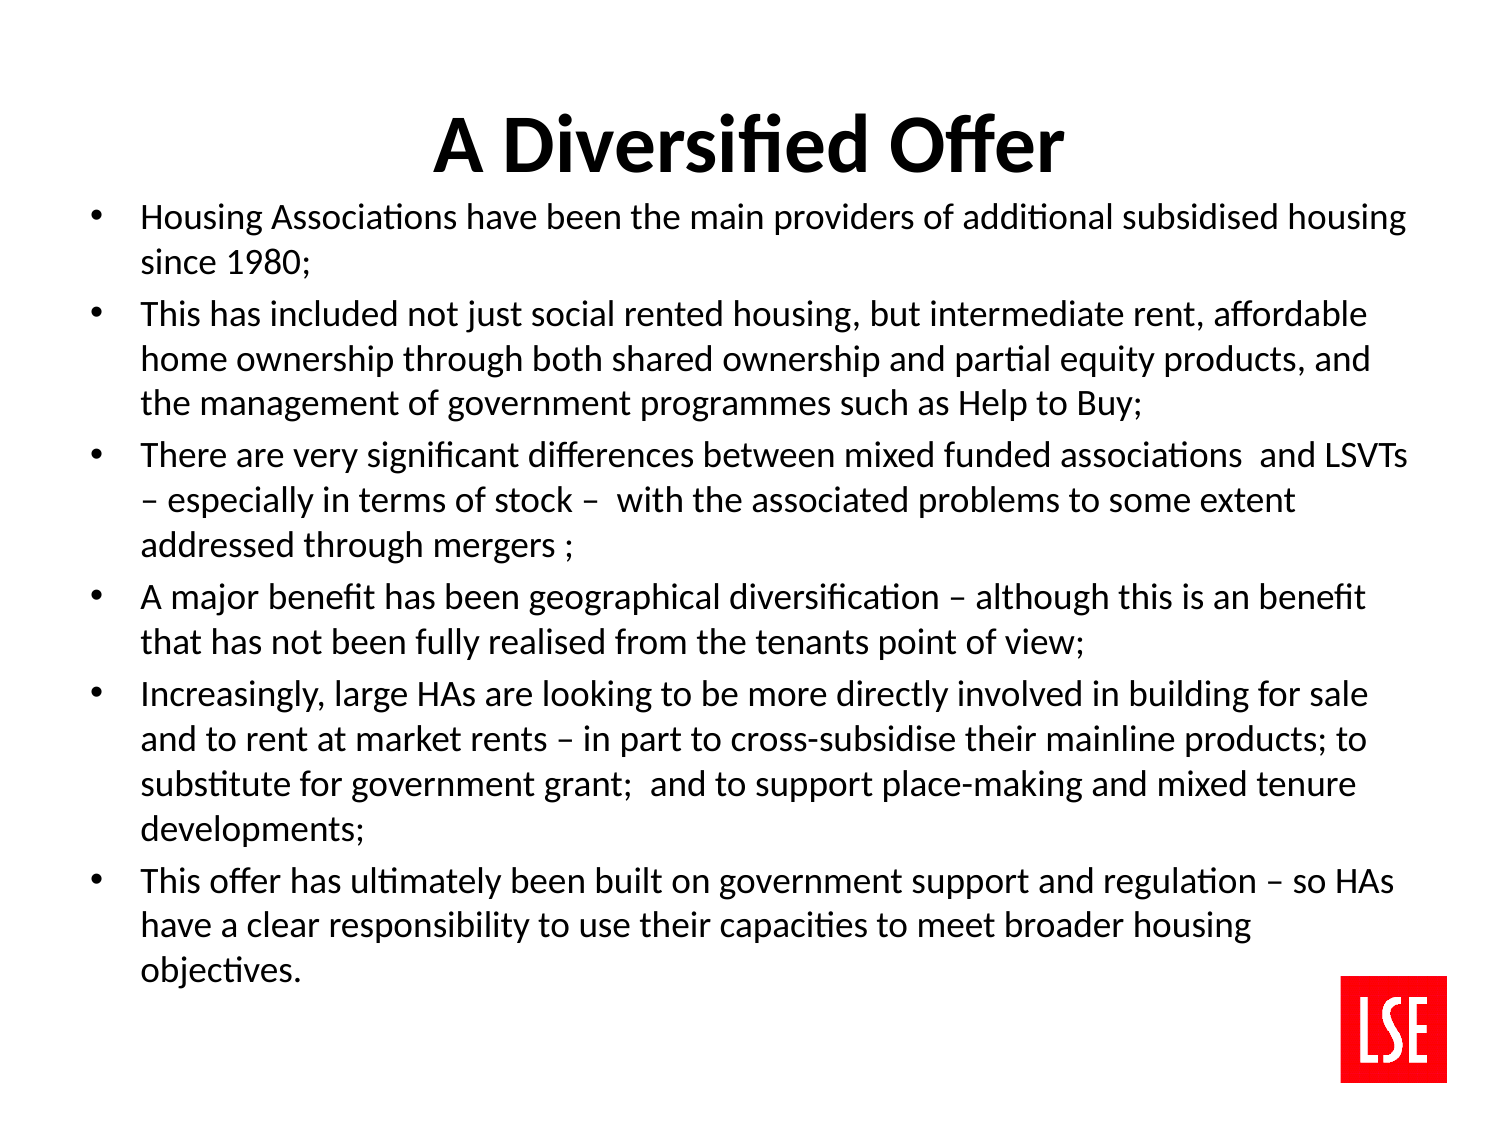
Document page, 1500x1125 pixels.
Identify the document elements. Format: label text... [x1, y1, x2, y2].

list Housing Associations have been the main providers of additional subsidised housing since 1980; This has included not just social rented housing, but intermediate rent, affordable home ownership through both shared ownership and partial equity products, and the management of government programmes such as Help to Buy; There are very significant differences between mixed funded associations and LSVTs – especially in terms of stock – with the associated problems to some extent addressed through mergers ; A major benefit has been geographical diversification – although this is an benefit that has not been fully realised from the tenants point of view; Increasingly, large HAs are looking to be more directly involved in building for sale and to rent at market rents – in part to cross-subsidise their mainline products; to substitute for government grant; and to support place-making and mixed tenure developments; This offer has ultimately been built on government support and regulation – so HAs have a clear responsibility to use their capacities to meet broader housing objectives. [75, 184, 1425, 1005]
picture [1340, 975, 1448, 1083]
title A Diversified Offer [75, 45, 1425, 184]
